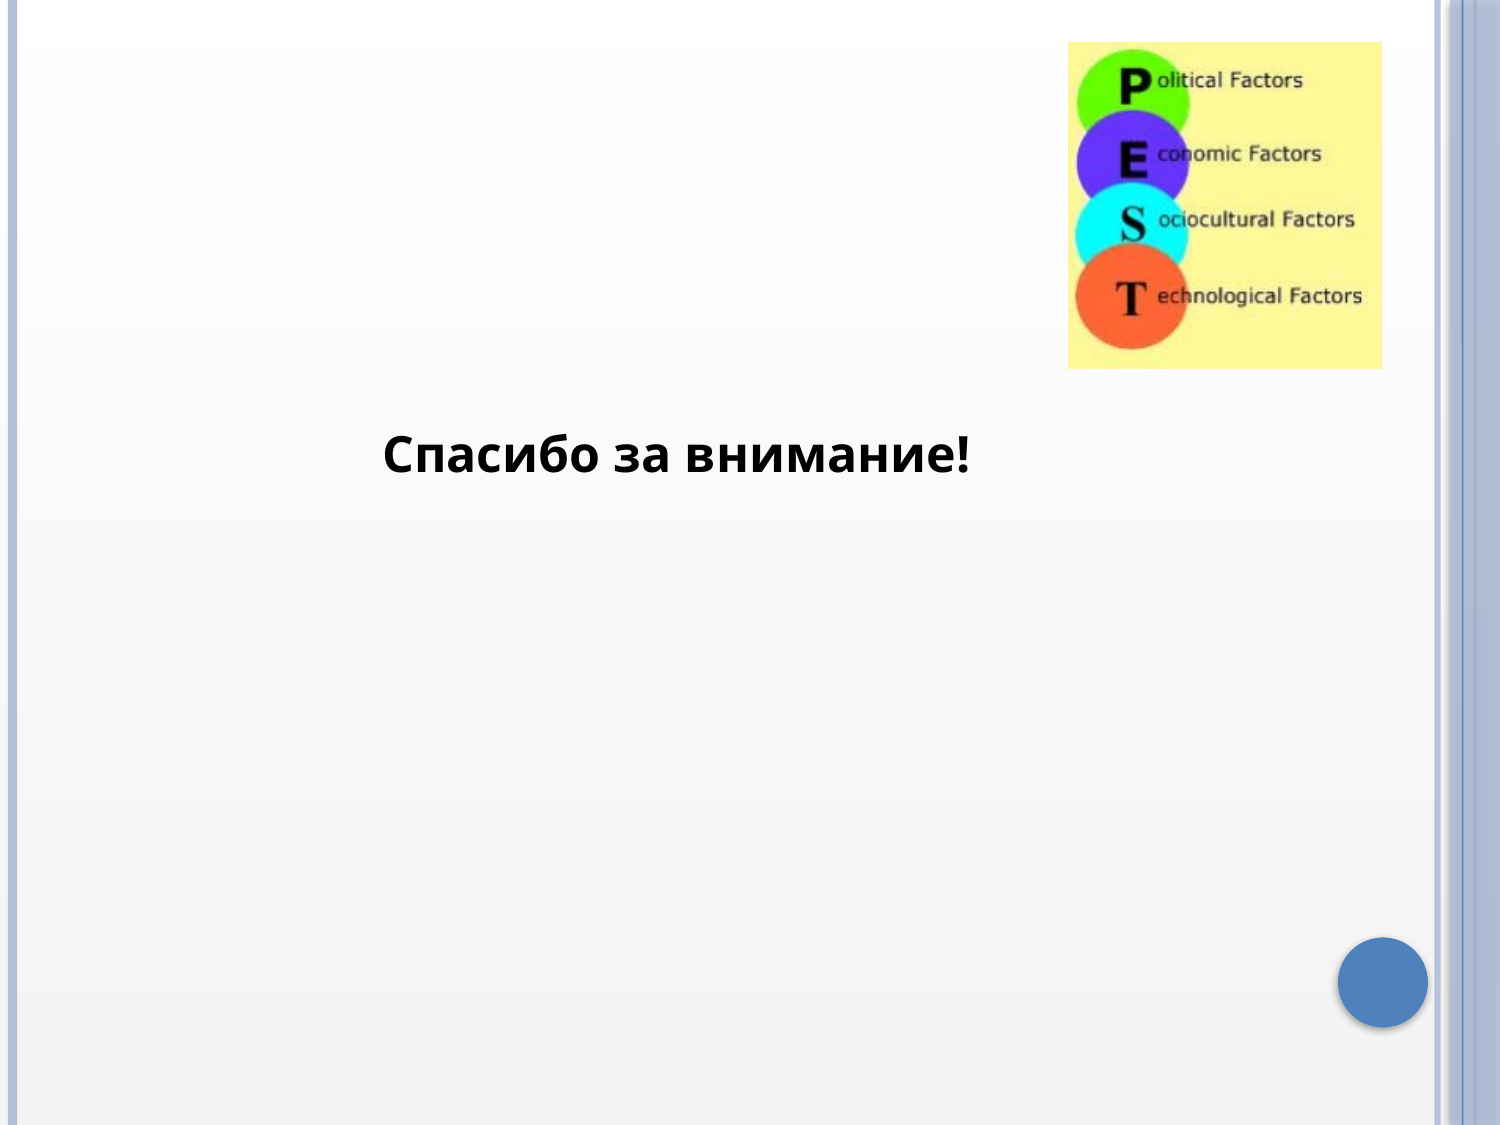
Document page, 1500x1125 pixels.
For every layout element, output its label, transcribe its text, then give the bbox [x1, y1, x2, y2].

picture [1068, 42, 1383, 369]
list Спасибо за внимание! [53, 125, 1300, 1062]
